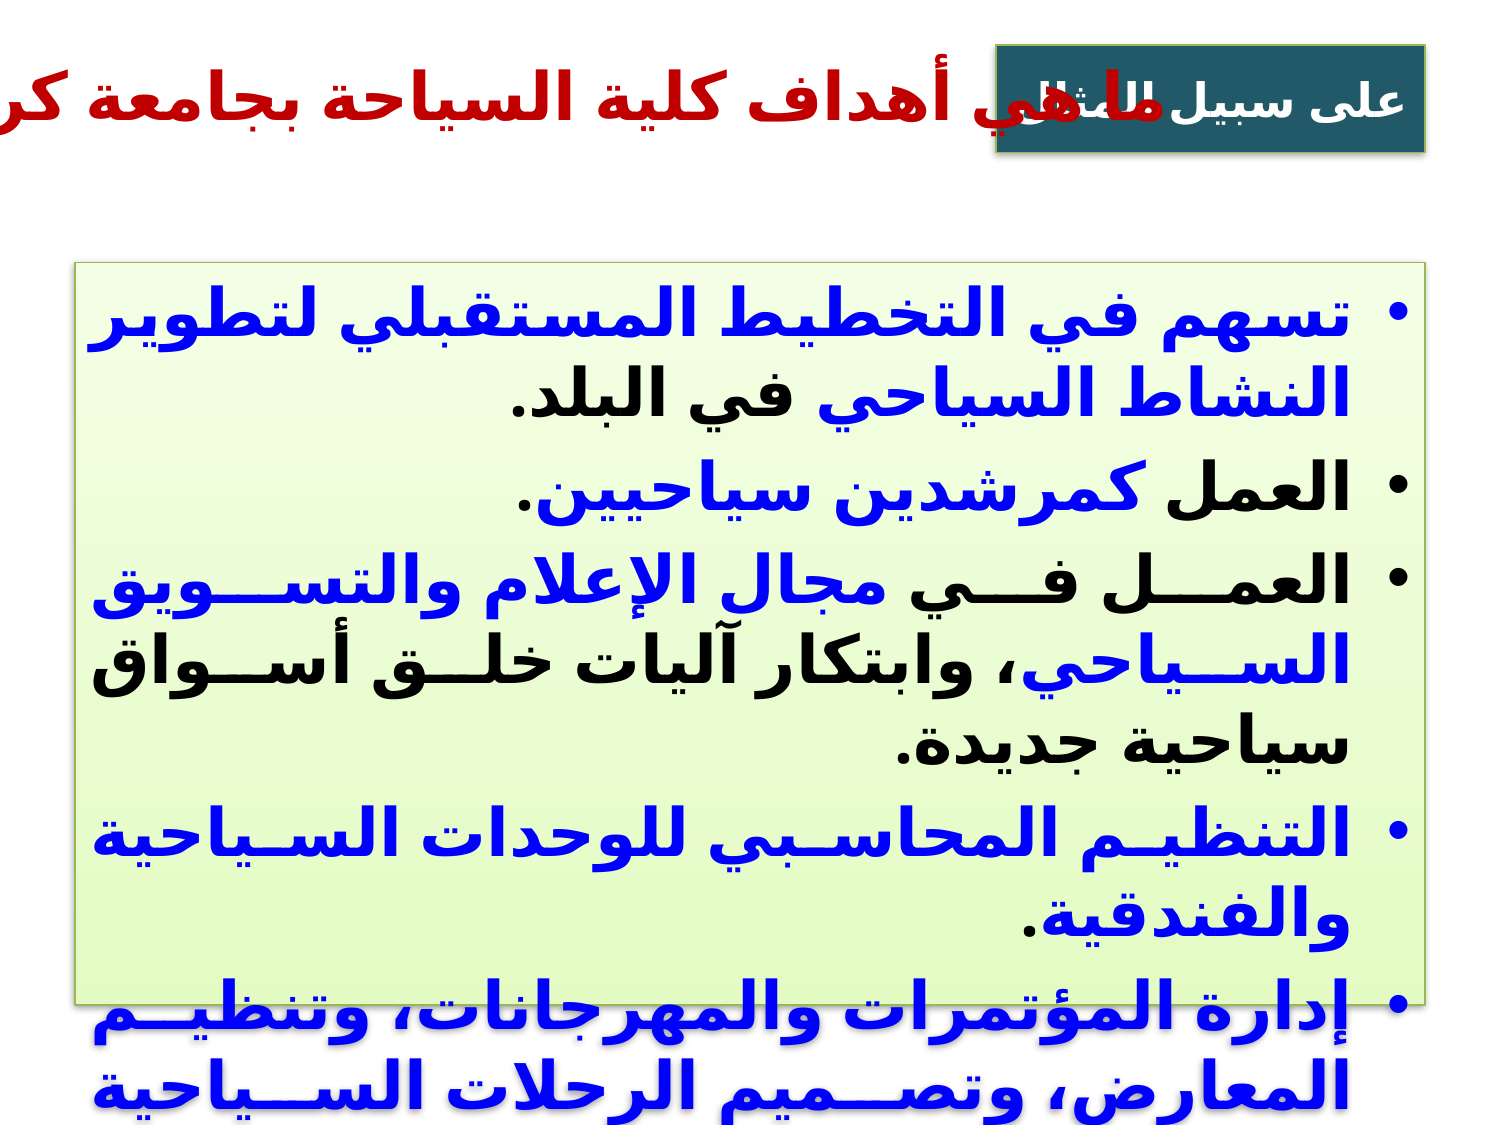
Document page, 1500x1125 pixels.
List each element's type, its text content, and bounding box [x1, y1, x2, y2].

text_box ما هي أهداف كلية السياحة بجامعة كربلاء؟ [0, 46, 1183, 142]
list تسهم في التخطيط المستقبلي لتطوير النشاط السياحي في البلد. العمل كمرشدين سياحيين. العمل في مجال الإعلام والتسويق السياحي، وابتكار آليات خلق أسواق سياحية جديدة. التنظيم المحاسبي للوحدات السياحية والفندقية. إدارة المؤتمرات والمهرجانات، وتنظيم المعارض، وتصميم الرحلات السياحية وإدارتها. [74, 262, 1426, 1006]
title على سبيل المثال [995, 44, 1426, 153]
